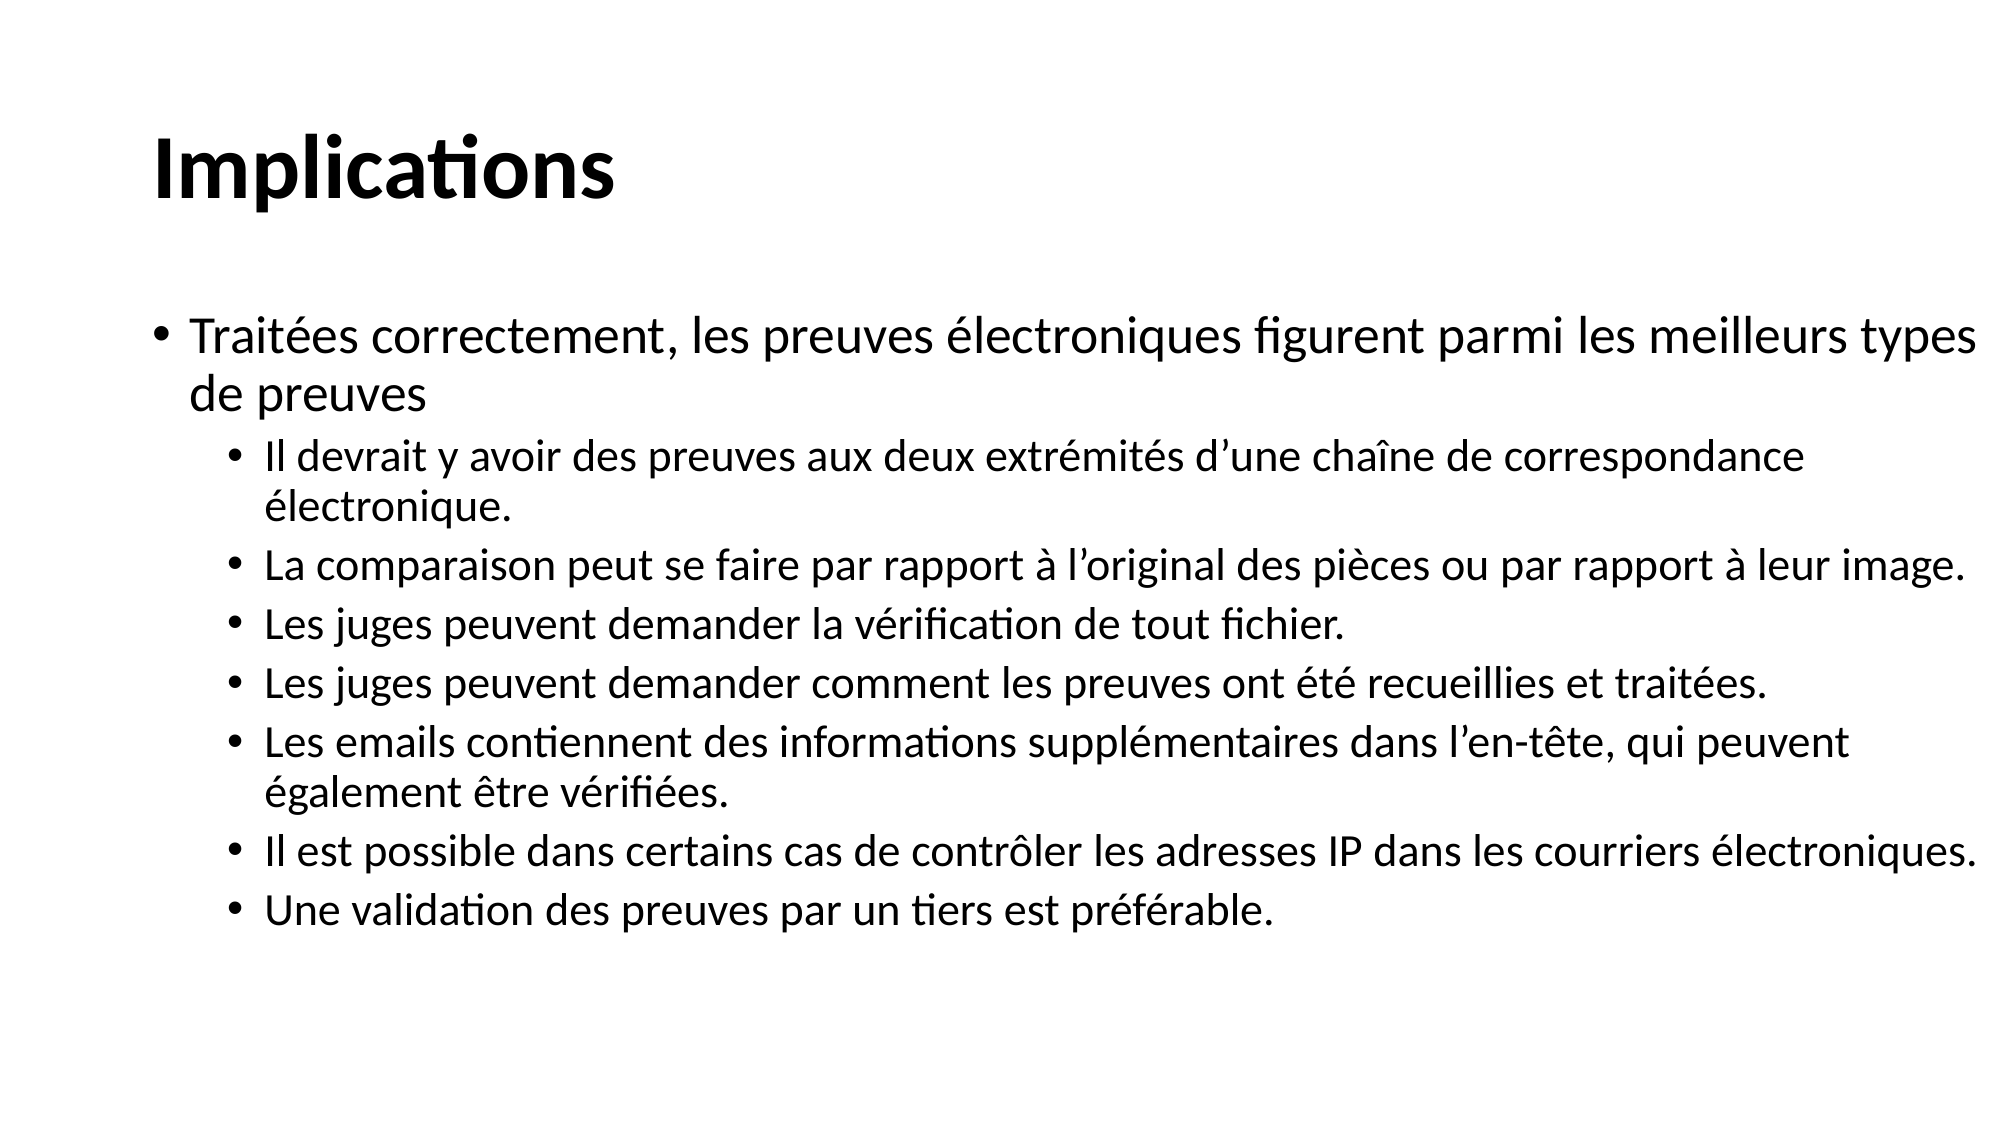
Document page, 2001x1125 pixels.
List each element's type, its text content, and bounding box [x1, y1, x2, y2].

title Implications [137, 59, 1863, 278]
list Traitées correctement, les preuves électroniques figurent parmi les meilleurs types de preuves Il devrait y avoir des preuves aux deux extrémités d’une chaîne de correspondance électronique. La comparaison peut se faire par rapport à l’original des pièces ou par rapport à leur image. Les juges peuvent demander la vérification de tout fichier. Les juges peuvent demander comment les preuves ont été recueillies et traitées. Les emails contiennent des informations supplémentaires dans l’en-tête, qui peuvent également être vérifiées. Il est possible dans certains cas de contrôler les adresses IP dans les courriers électroniques. Une validation des preuves par un tiers est préférable. [137, 299, 2000, 1014]
